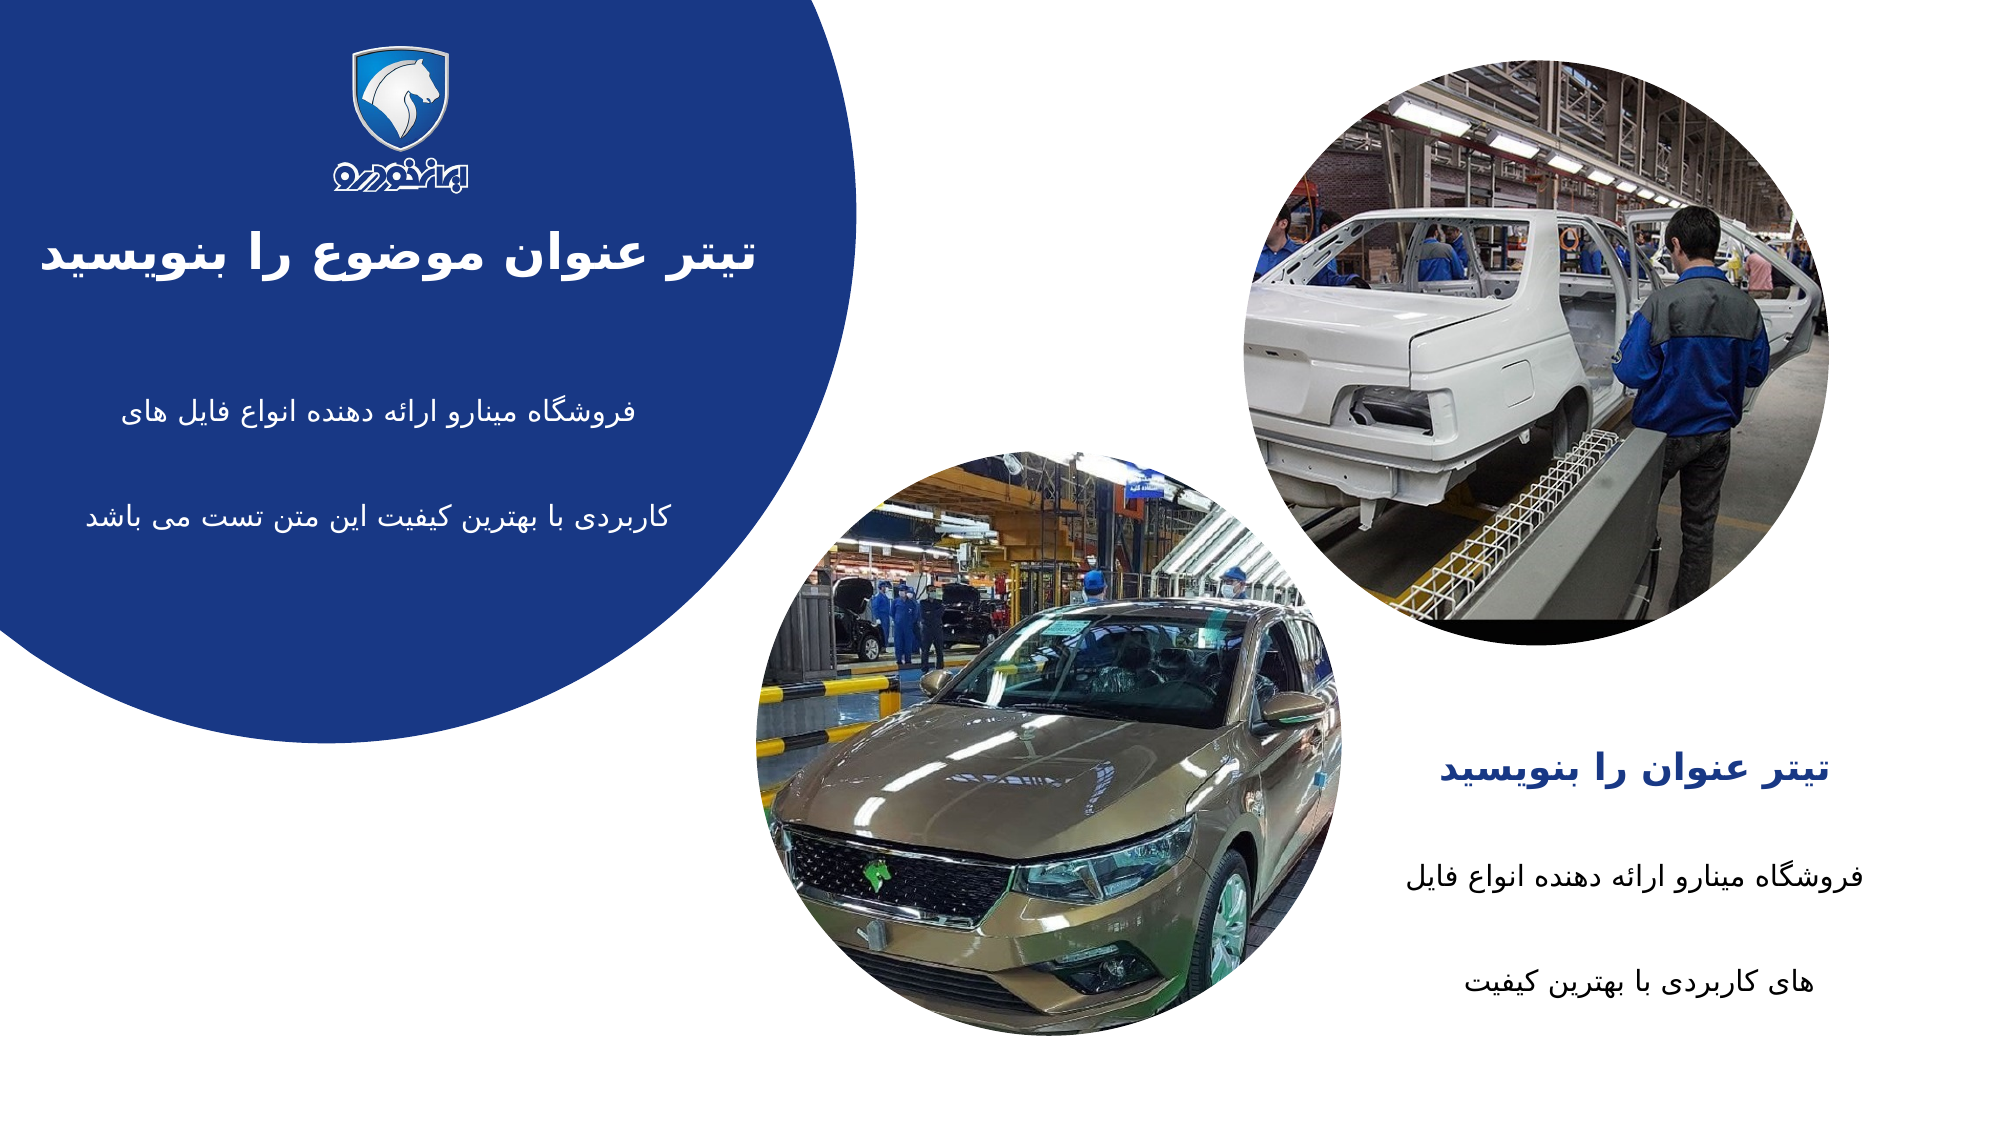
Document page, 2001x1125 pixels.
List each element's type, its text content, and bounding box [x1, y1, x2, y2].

text_box [0, 0, 858, 745]
text_box فروشگاه مینارو ارائه دهنده انواع فایل های کاربردی با بهترین کیفیت این متن تست می باشد [57, 315, 701, 540]
text_box تیتر عنوان را بنویسید فروشگاه مینارو ارائه دهنده انواع فایل های کاربردی با بهترین کیفیت [1370, 645, 1900, 1005]
picture [756, 60, 1829, 1036]
picture [320, 34, 477, 209]
text_box تیتر عنوان موضوع را بنویسید [0, 212, 827, 287]
